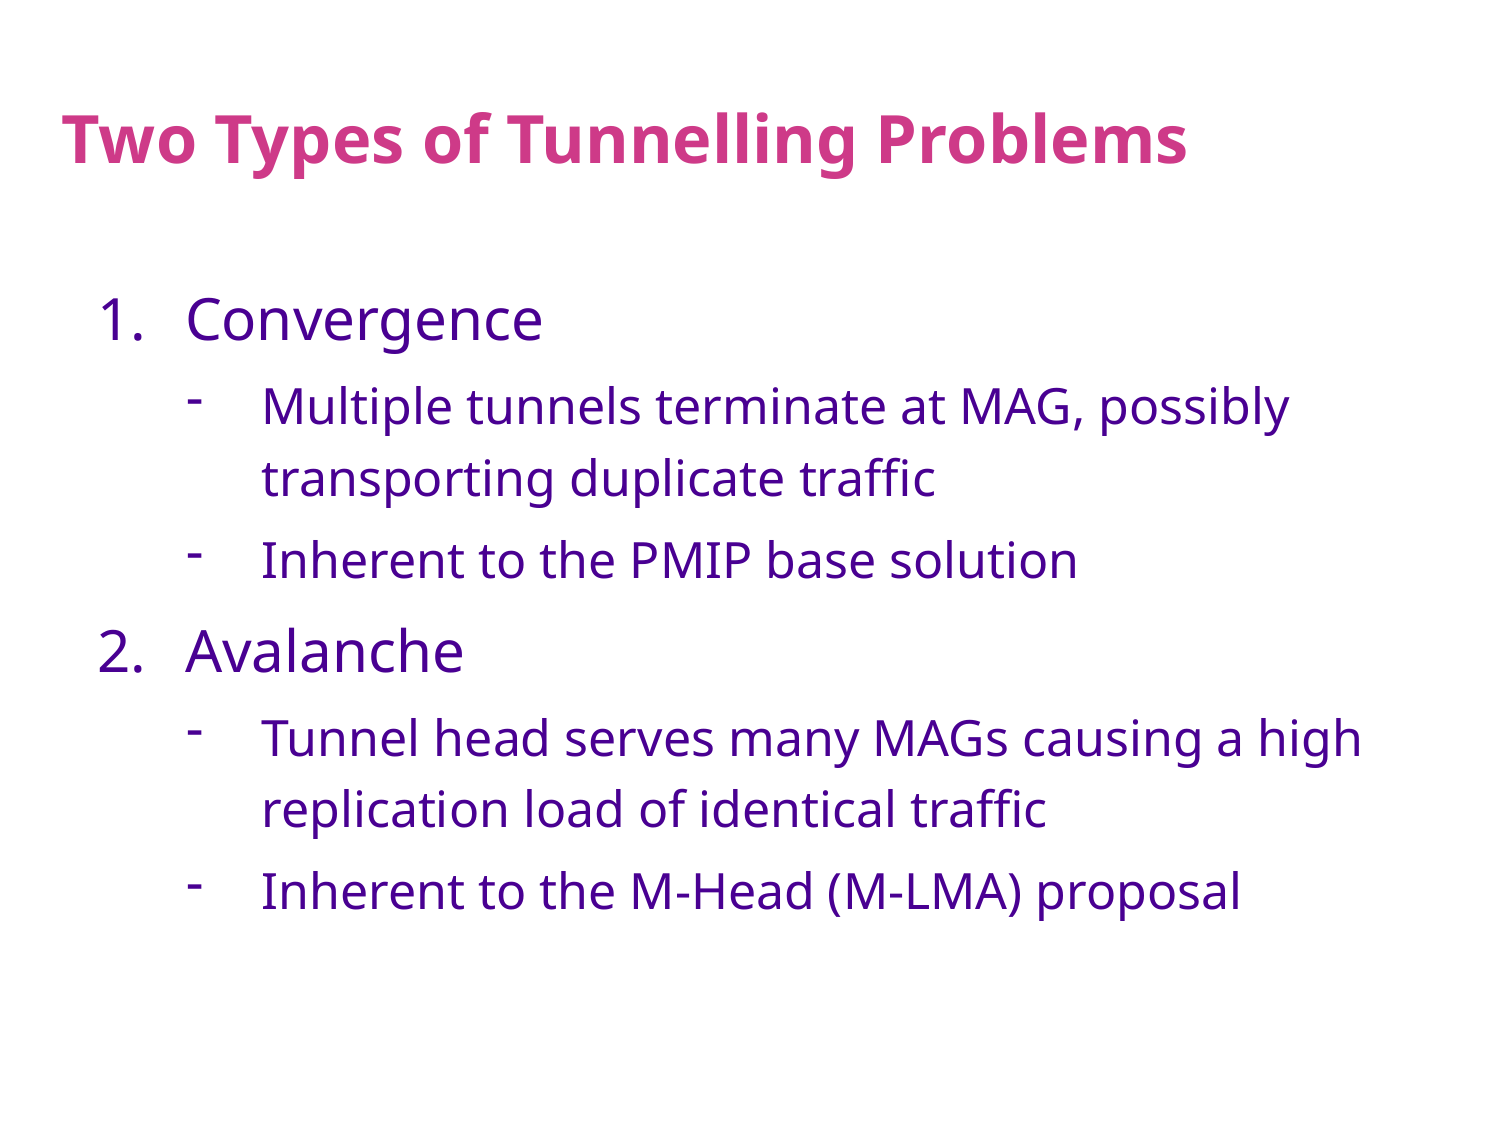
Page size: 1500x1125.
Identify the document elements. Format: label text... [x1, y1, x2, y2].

list Convergence Multiple tunnels terminate at MAG, possibly transporting duplicate traffic Inherent to the PMIP base solution Avalanche Tunnel head serves many MAGs causing a high replication load of identical traffic Inherent to the M-Head (M-LMA) proposal [82, 260, 1460, 1012]
title Two Types of Tunnelling Problems [46, 42, 1323, 231]
